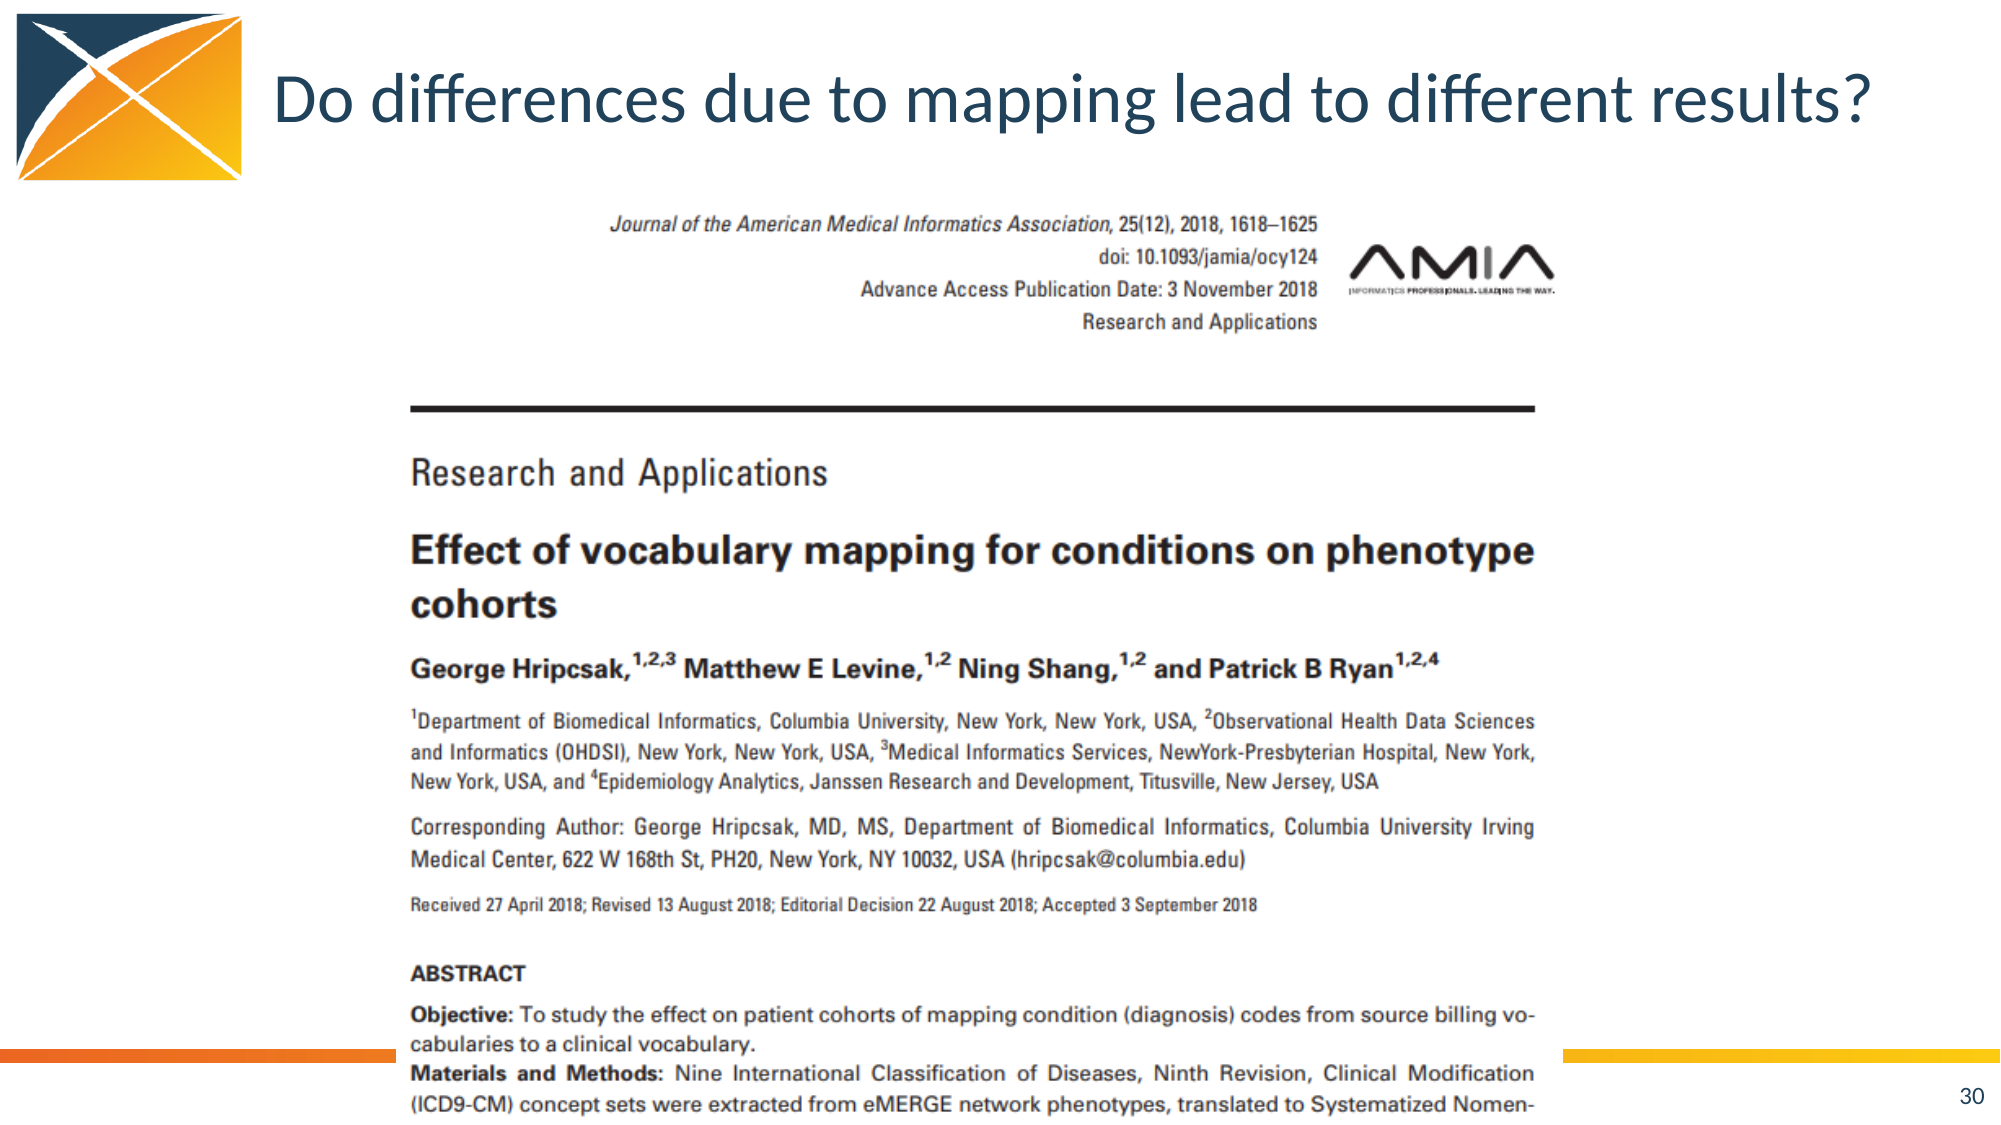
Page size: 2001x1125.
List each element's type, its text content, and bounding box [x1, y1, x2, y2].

title Do differences due to mapping lead to different results? [249, 24, 1900, 163]
slide_number 30 [1567, 1065, 2000, 1125]
picture [396, 199, 1563, 1125]
picture [0, 0, 274, 200]
